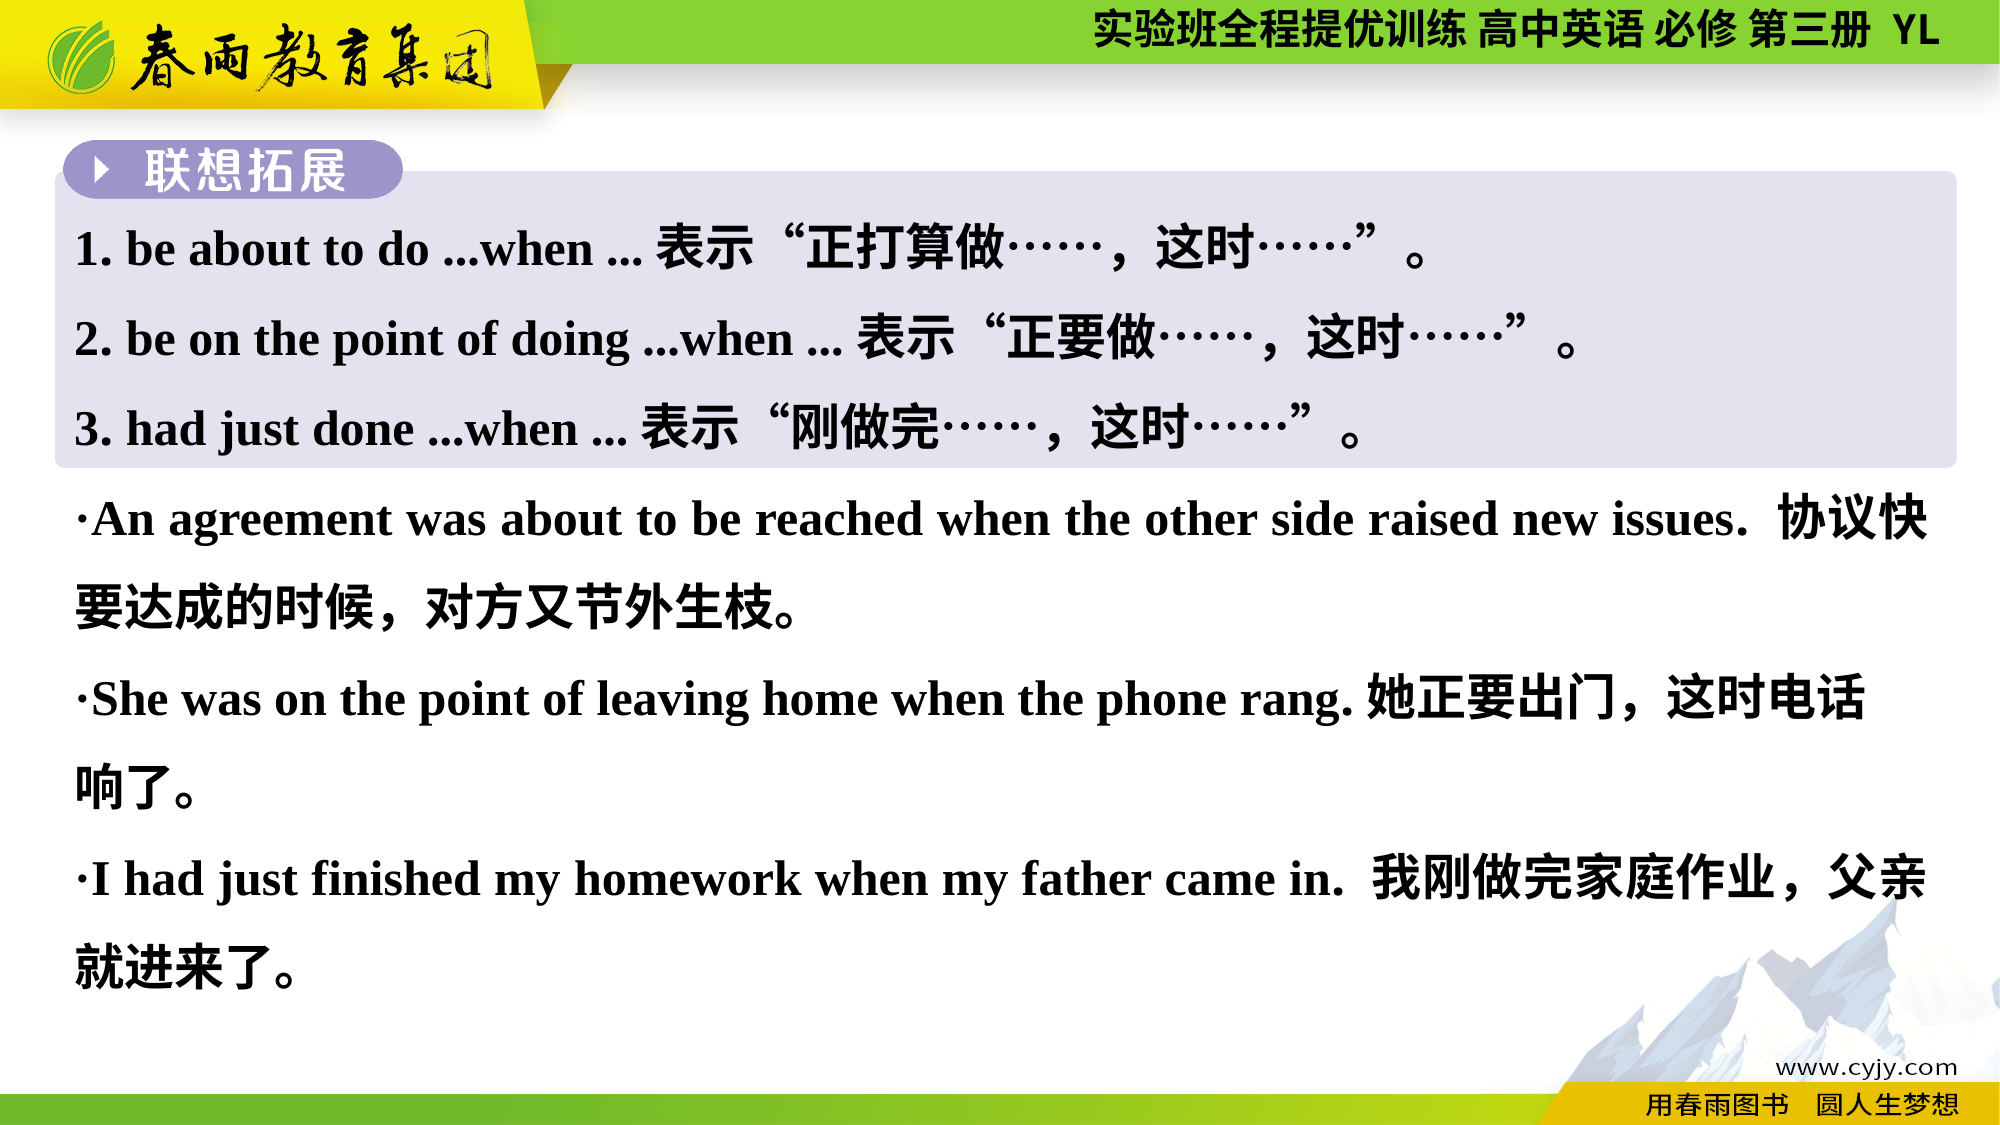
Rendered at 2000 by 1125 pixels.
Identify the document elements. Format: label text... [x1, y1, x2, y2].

list 1. be about to do ...when ...表示“正打算做……，这时……”。 2. be on the point of doing ...when ...表示“正要做……，这时……”。 3. had just done ...when ...表示“刚做完……，这时……”。 ·An agreement was about to be reached when the other side raised new issues. 协议快要达成的时候，对方又节外生枝。 ·She was on the point of leaving home when the phone rang.她正要出门，这时电话 响了。 ·I had just finished my homework when my father came in. 我刚做完家庭作业，父亲就进来了。 [59, 177, 1944, 1000]
text_box [54, 173, 59, 467]
picture [0, 0, 2000, 1125]
text_box [408, 171, 1957, 468]
